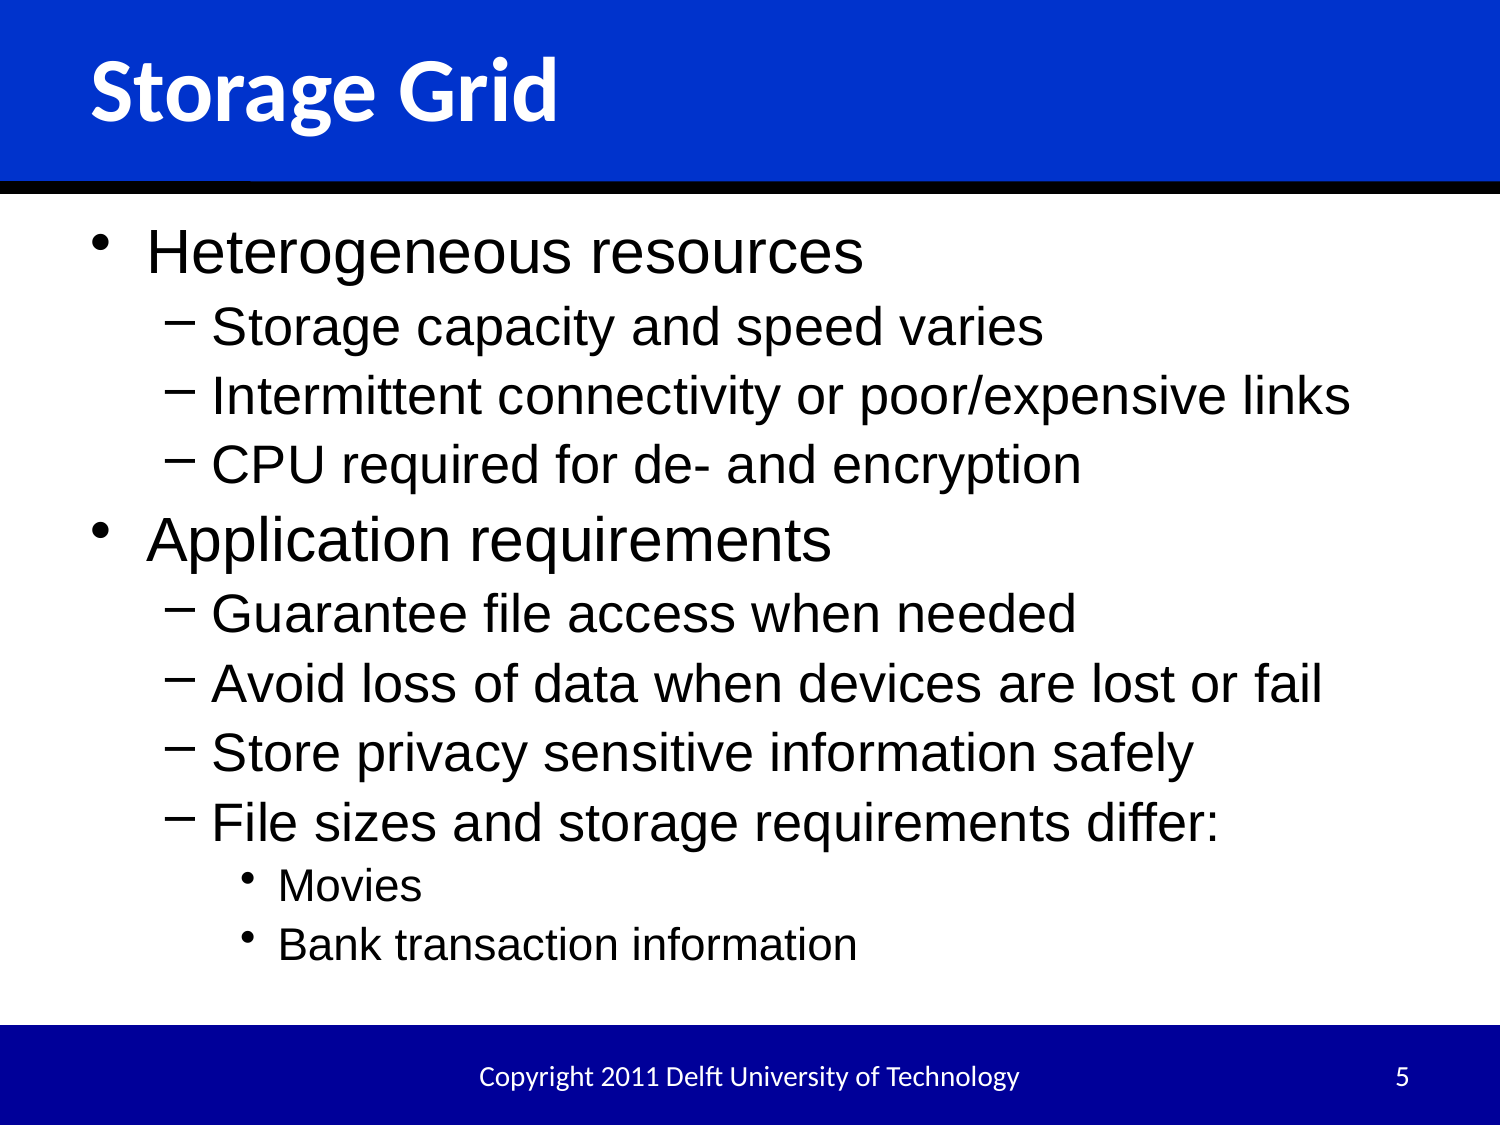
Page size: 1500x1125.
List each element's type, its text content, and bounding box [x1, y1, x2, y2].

slide_number 5 [1074, 1049, 1426, 1103]
footer Copyright 2011 Delft University of Technology [437, 1049, 1063, 1103]
list Heterogeneous resources Storage capacity and speed varies Intermittent connectivity or poor/expensive links CPU required for de- and encryption Application requirements Guarantee file access when needed Avoid loss of data when devices are lost or fail Store privacy sensitive information safely File sizes and storage requirements differ: Movies Bank transaction information [74, 212, 1426, 1006]
title Storage Grid [74, 24, 1426, 163]
